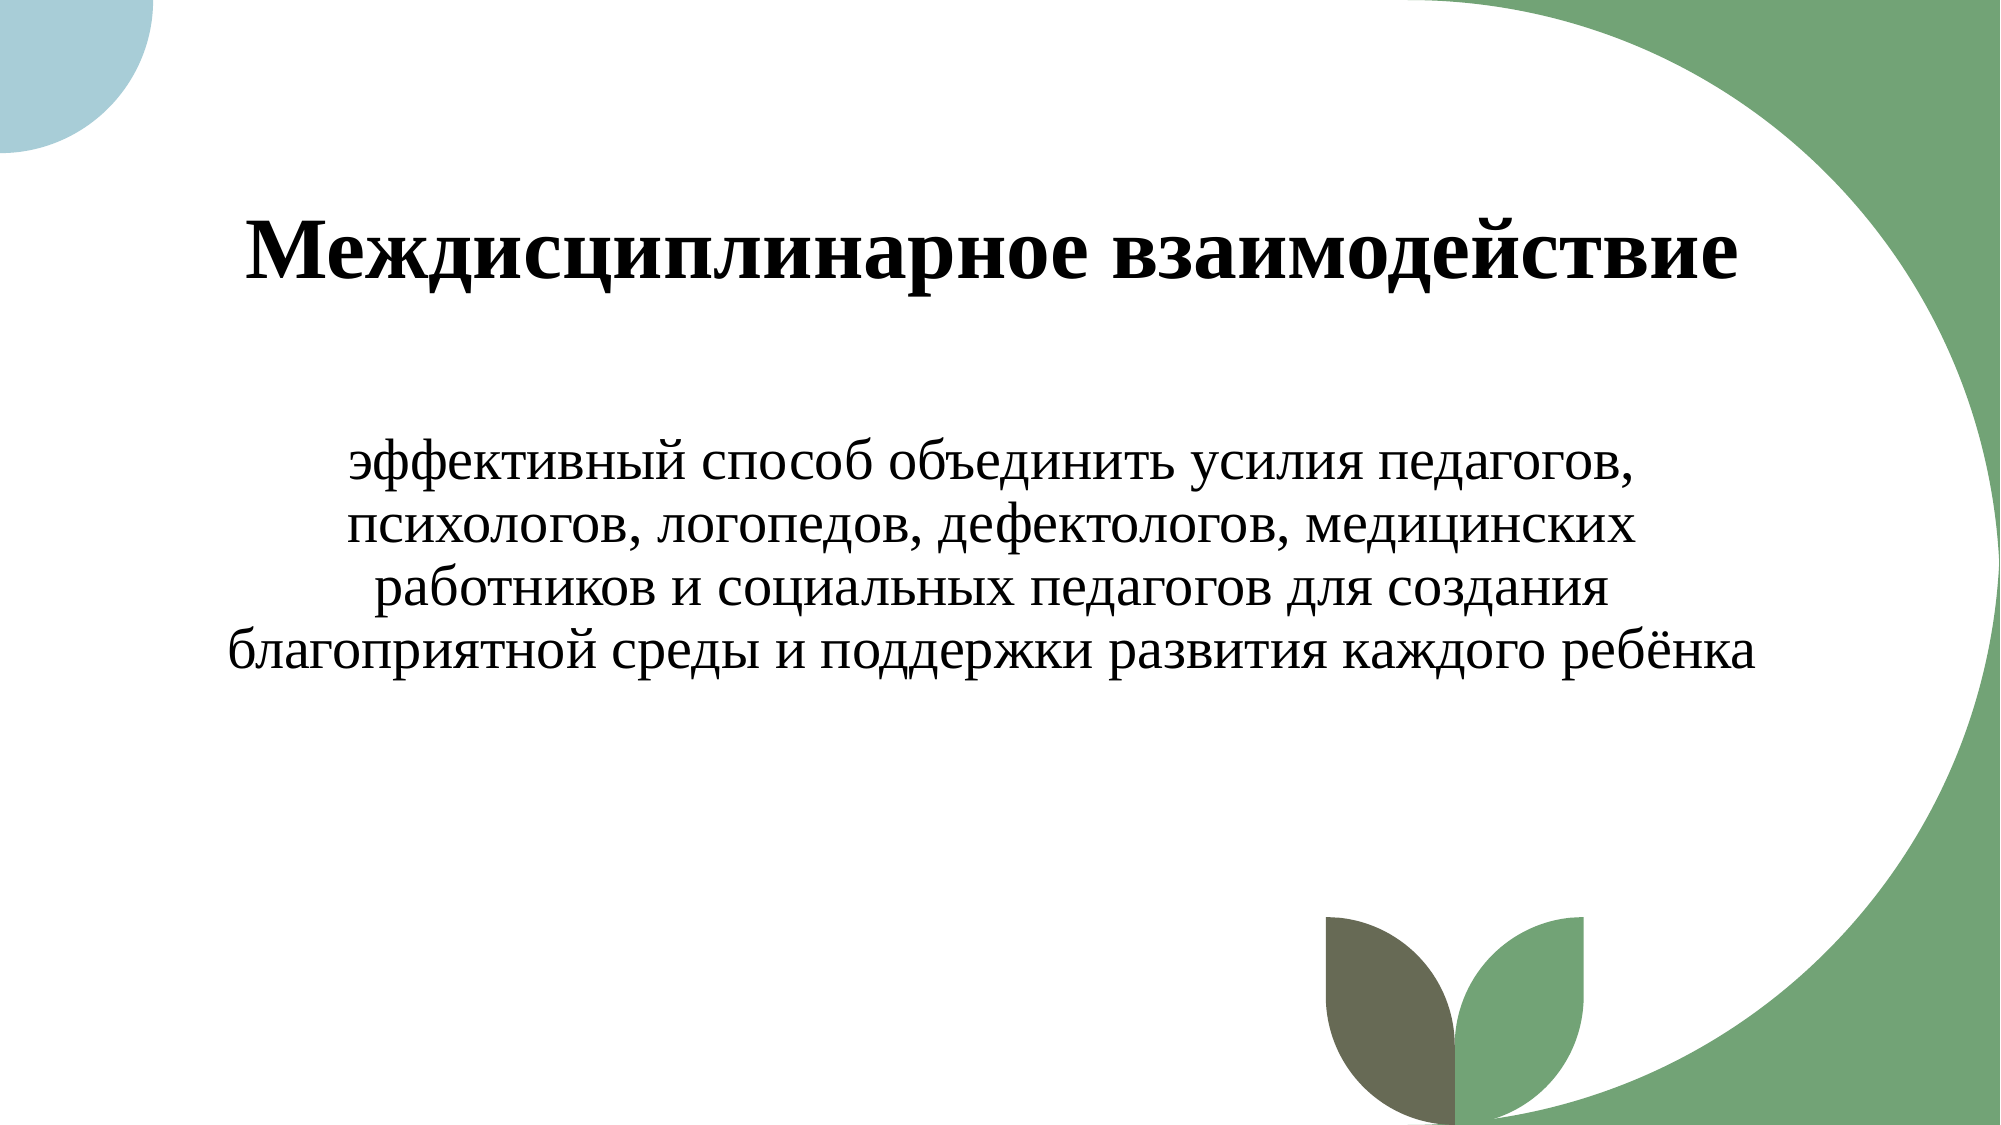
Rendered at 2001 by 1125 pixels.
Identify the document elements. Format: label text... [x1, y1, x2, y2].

list эффективный способ объединить усилия педагогов, психологов, логопедов, дефектологов, медицинских работников и социальных педагогов для создания благоприятной среды и поддержки развития каждого ребёнка [190, 330, 1795, 884]
title Междисциплинарное взаимодействие [190, 16, 1795, 303]
